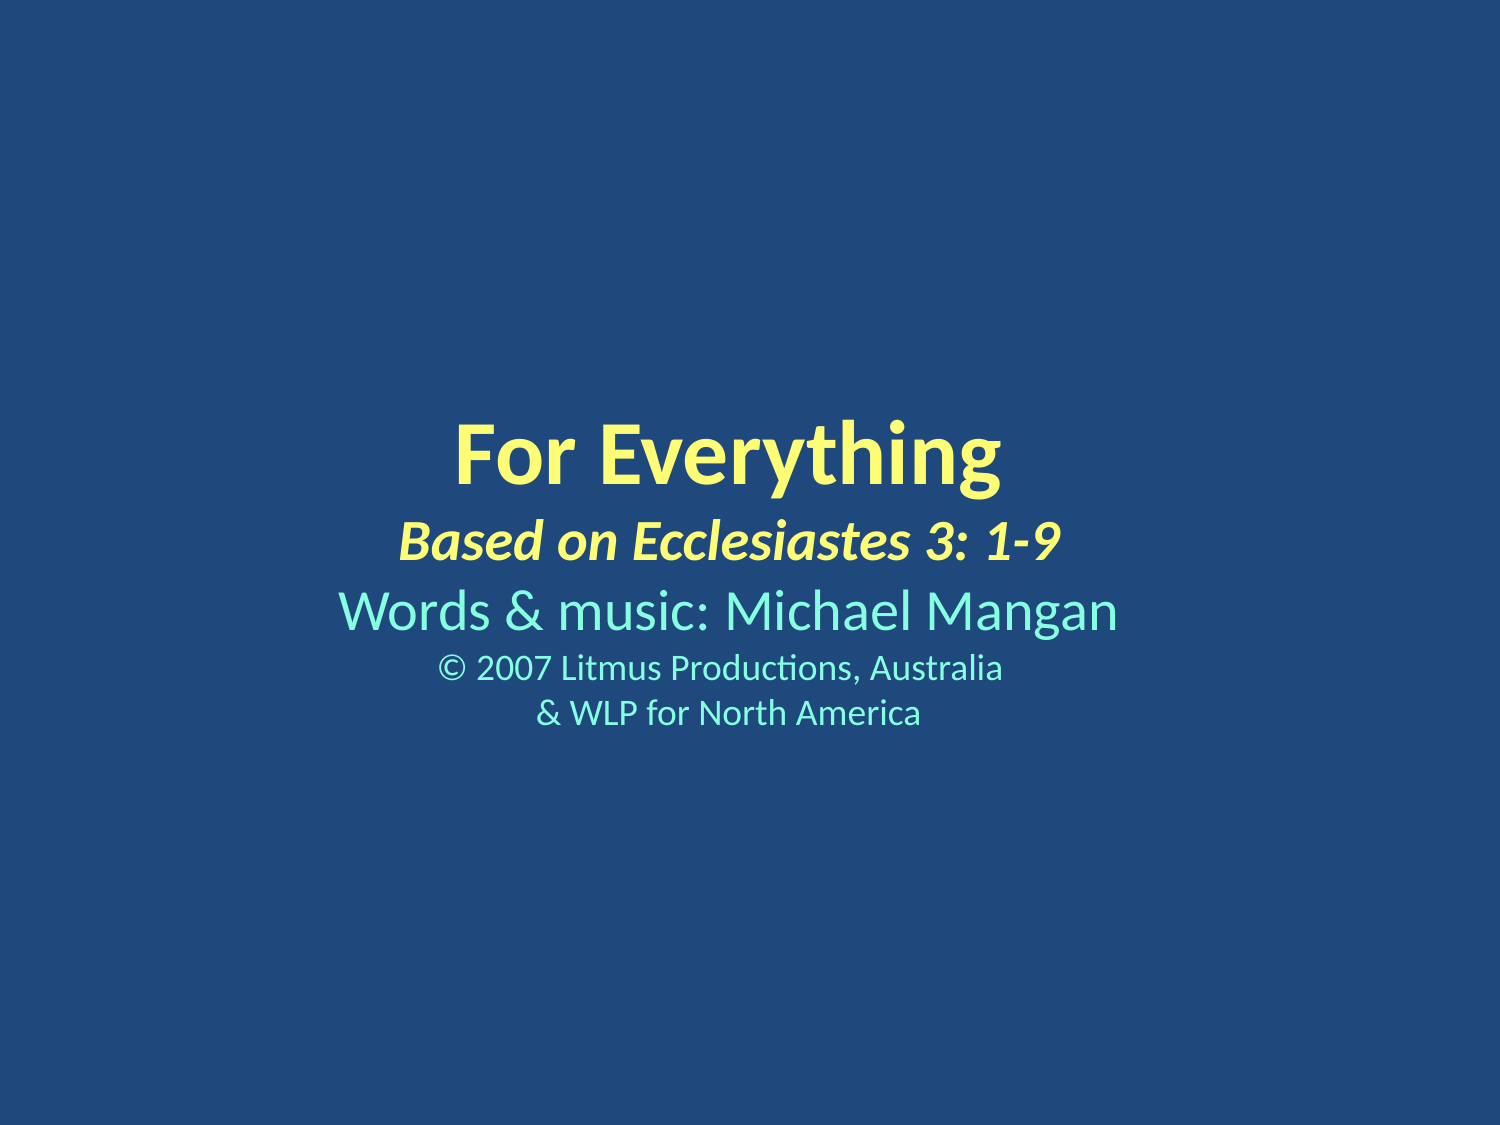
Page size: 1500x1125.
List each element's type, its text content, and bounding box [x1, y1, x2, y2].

text_box For Everything Based on Ecclesiastes 3: 1-9 Words & music: Michael Mangan © 2007 Litmus Productions, Australia & WLP for North America [41, 403, 1417, 722]
